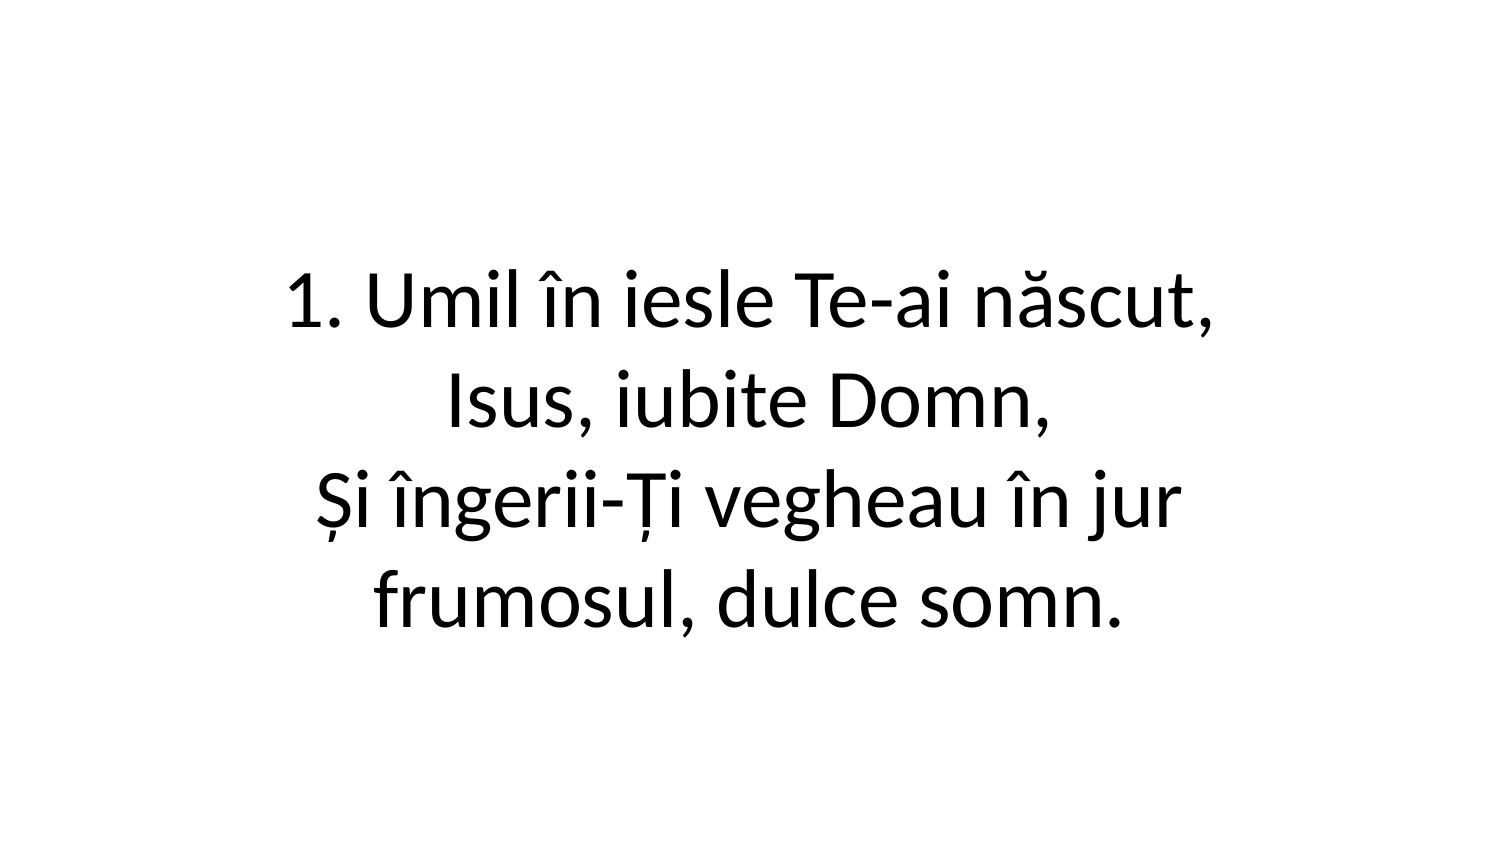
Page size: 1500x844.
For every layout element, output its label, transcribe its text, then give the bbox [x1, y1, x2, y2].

text_box 1. Umil în iesle Te-ai născut, Isus, iubite Domn, Și îngerii-Ți vegheau în jur frumosul, dulce somn. [267, 192, 1233, 652]
